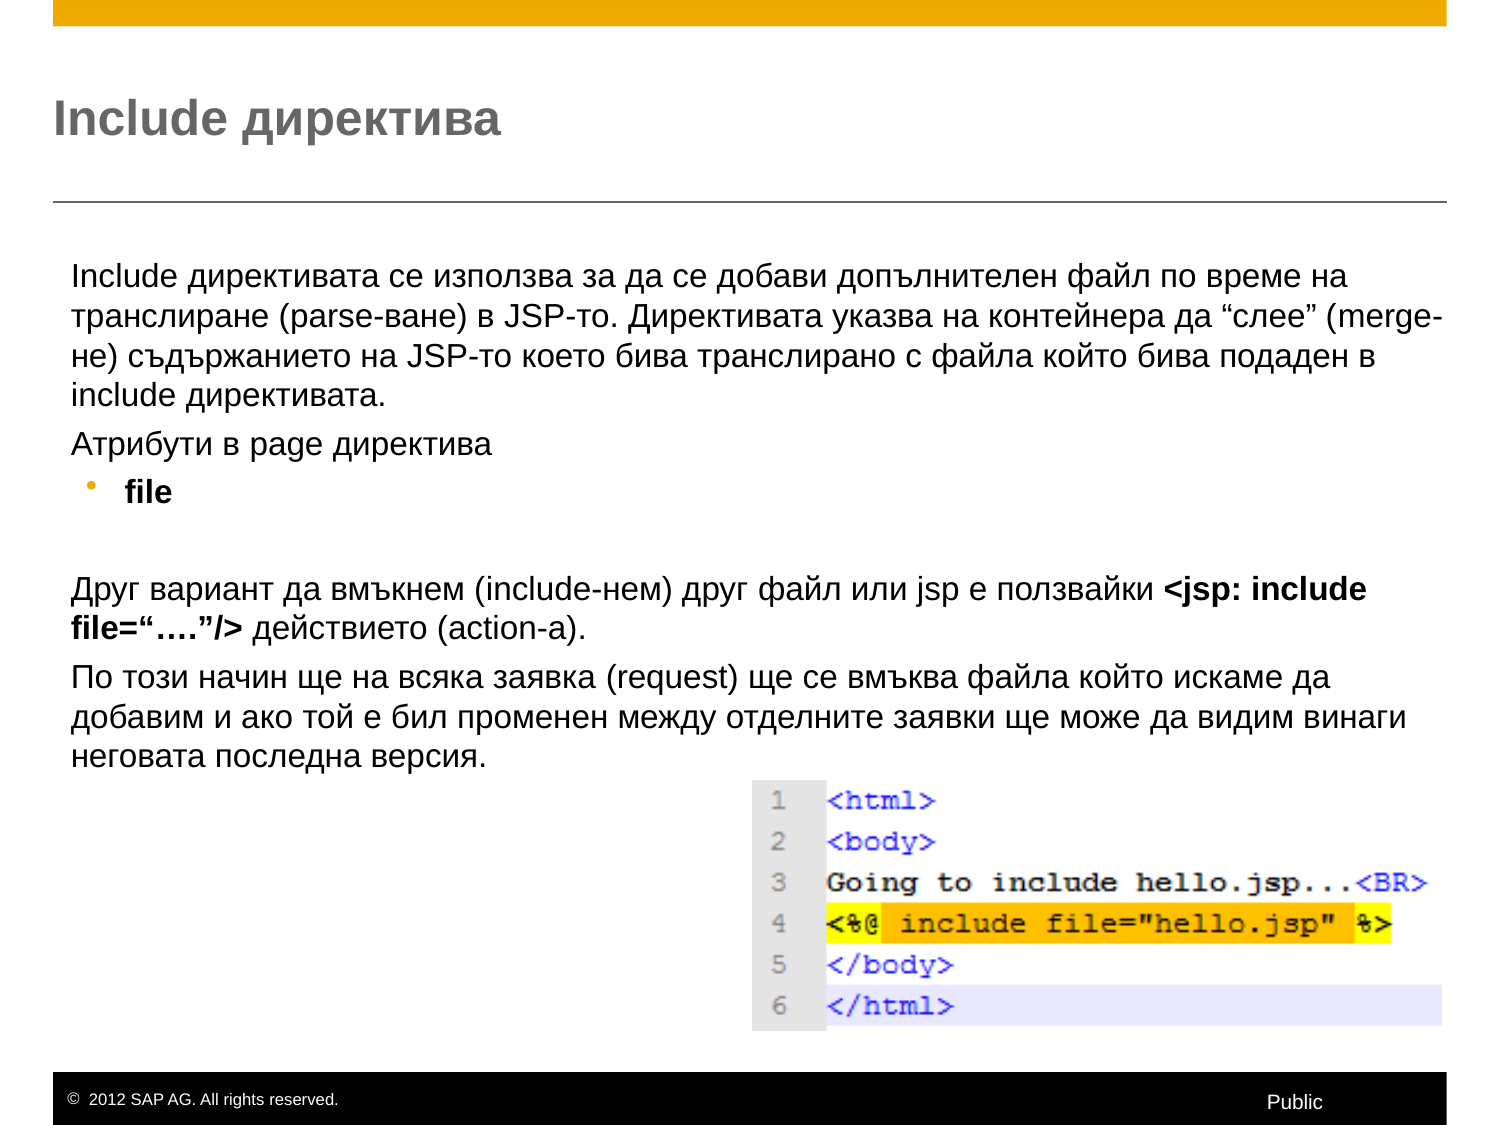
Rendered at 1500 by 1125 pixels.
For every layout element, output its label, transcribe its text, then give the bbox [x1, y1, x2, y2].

title Include директива [53, 53, 1447, 178]
picture [751, 780, 1442, 1032]
list Include директивата се използва за да се добави допълнителен файл по време на транслиране (parse-ване) в JSP-то. Директивата указва на контейнера да “слее” (merge-не) съдържанието на JSP-то което бива транслирано с файла който бива подаден в include директивата. Атрибути в page директива file Друг вариант да вмъкнем (include-нем) друг файл или jsp e ползвайки <jsp: include file=“….”/> действието (action-a). По този начин ще на всяка заявка (request) ще се вмъква файла който искаме да добавим и ако той е бил променен между отделните заявки ще може да видим винаги неговата последна версия. [56, 253, 1450, 787]
